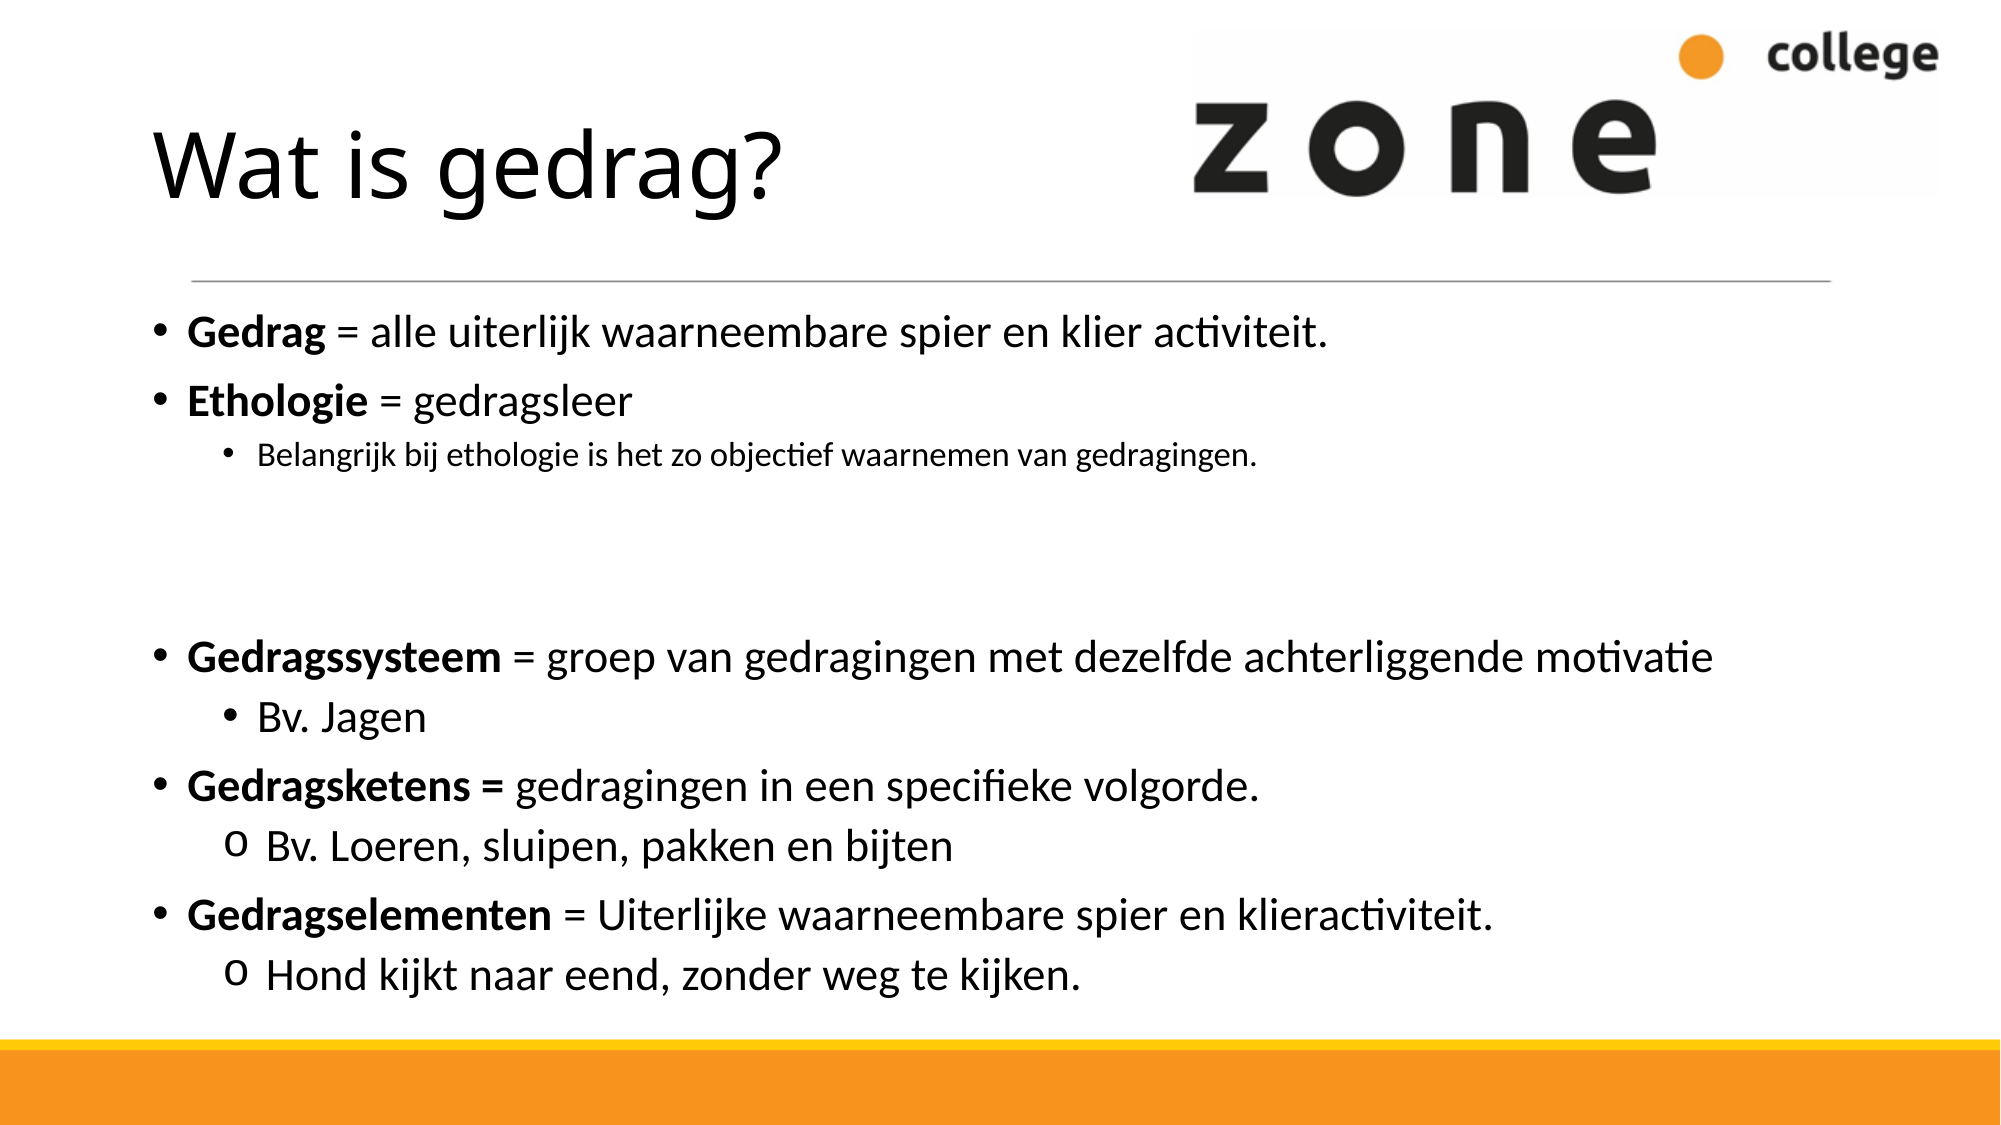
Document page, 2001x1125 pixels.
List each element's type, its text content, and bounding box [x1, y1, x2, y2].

list Gedrag = alle uiterlijk waarneembare spier en klier activiteit. Ethologie = gedragsleer Belangrijk bij ethologie is het zo objectief waarnemen van gedragingen. Gedragssysteem = groep van gedragingen met dezelfde achterliggende motivatie Bv. Jagen Gedragsketens = gedragingen in een specifieke volgorde. Bv. Loeren, sluipen, pakken en bijten Gedragselementen = Uiterlijke waarneembare spier en klieractiviteit. Hond kijkt naar eend, zonder weg te kijken. [137, 299, 1863, 1014]
picture [0, 0, 2001, 1125]
title Wat is gedrag? [137, 59, 1863, 278]
